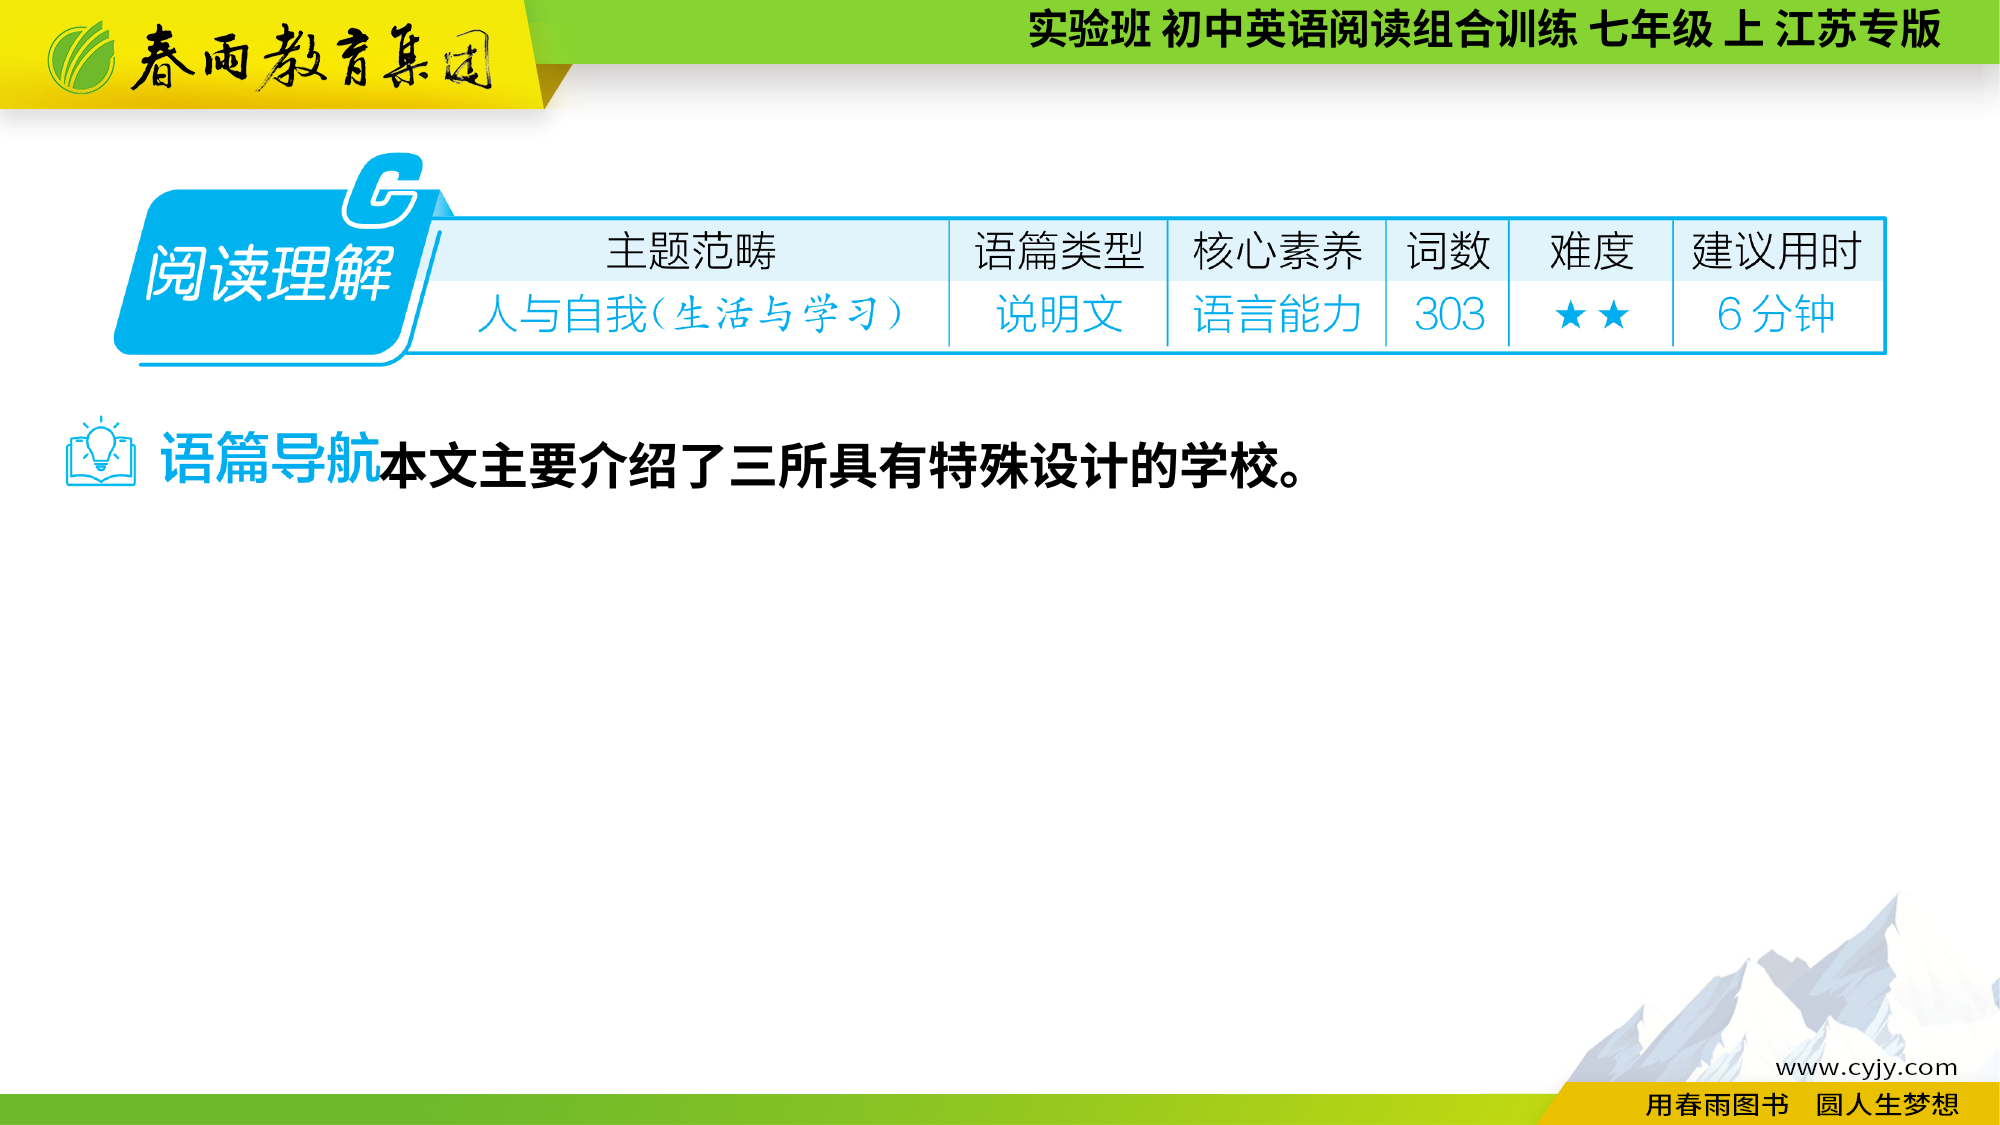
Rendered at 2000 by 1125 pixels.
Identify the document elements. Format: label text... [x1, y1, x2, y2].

picture [0, 0, 2000, 1125]
list 本文主要介绍了三所具有特殊设计的学校。 [59, 397, 1944, 492]
